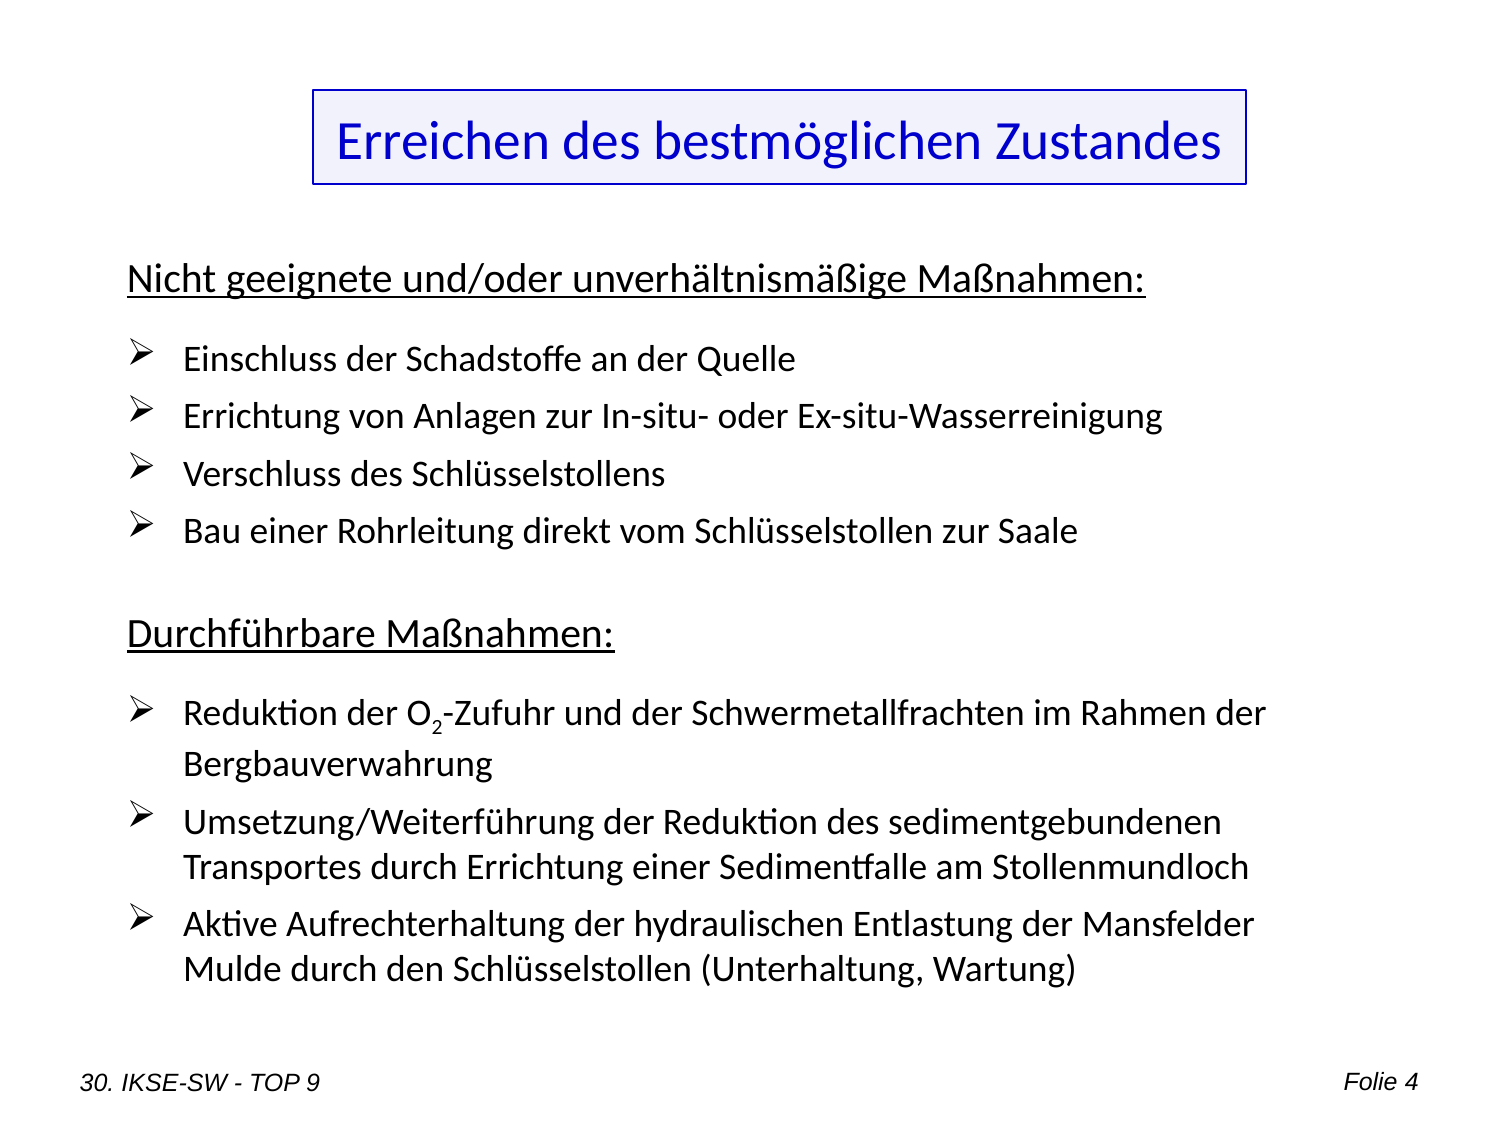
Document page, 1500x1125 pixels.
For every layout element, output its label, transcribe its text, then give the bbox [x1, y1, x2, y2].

subtitle Erreichen des bestmöglichen Zustandes [312, 90, 1247, 185]
text_box Durchführbare Maßnahmen: [112, 597, 1199, 663]
text_box Reduktion der O2-Zufuhr und der Schwermetallfrachten im Rahmen der Bergbauverwahrung Umsetzung/Weiterführung der Reduktion des sedimentgebundenen Transportes durch Errichtung einer Sedimentfalle am Stollenmundloch Aktive Aufrechterhaltung der hydraulischen Entlastung der Mansfelder Mulde durch den Schlüsselstollen (Unterhaltung, Wartung) [112, 680, 1293, 997]
text_box 30. IKSE-SW - TOP 9 [64, 1058, 443, 1104]
text_box Einschluss der Schadstoffe an der Quelle Errichtung von Anlagen zur In-situ- oder Ex-situ-Wasserreinigung Verschluss des Schlüsselstollens Bau einer Rohrleitung direkt vom Schlüsselstollen zur Saale [112, 326, 1236, 559]
text_box Nicht geeignete und/oder unverhältnismäßige Maßnahmen: [112, 243, 1199, 309]
text_box Folie 4 [1328, 1058, 1496, 1125]
